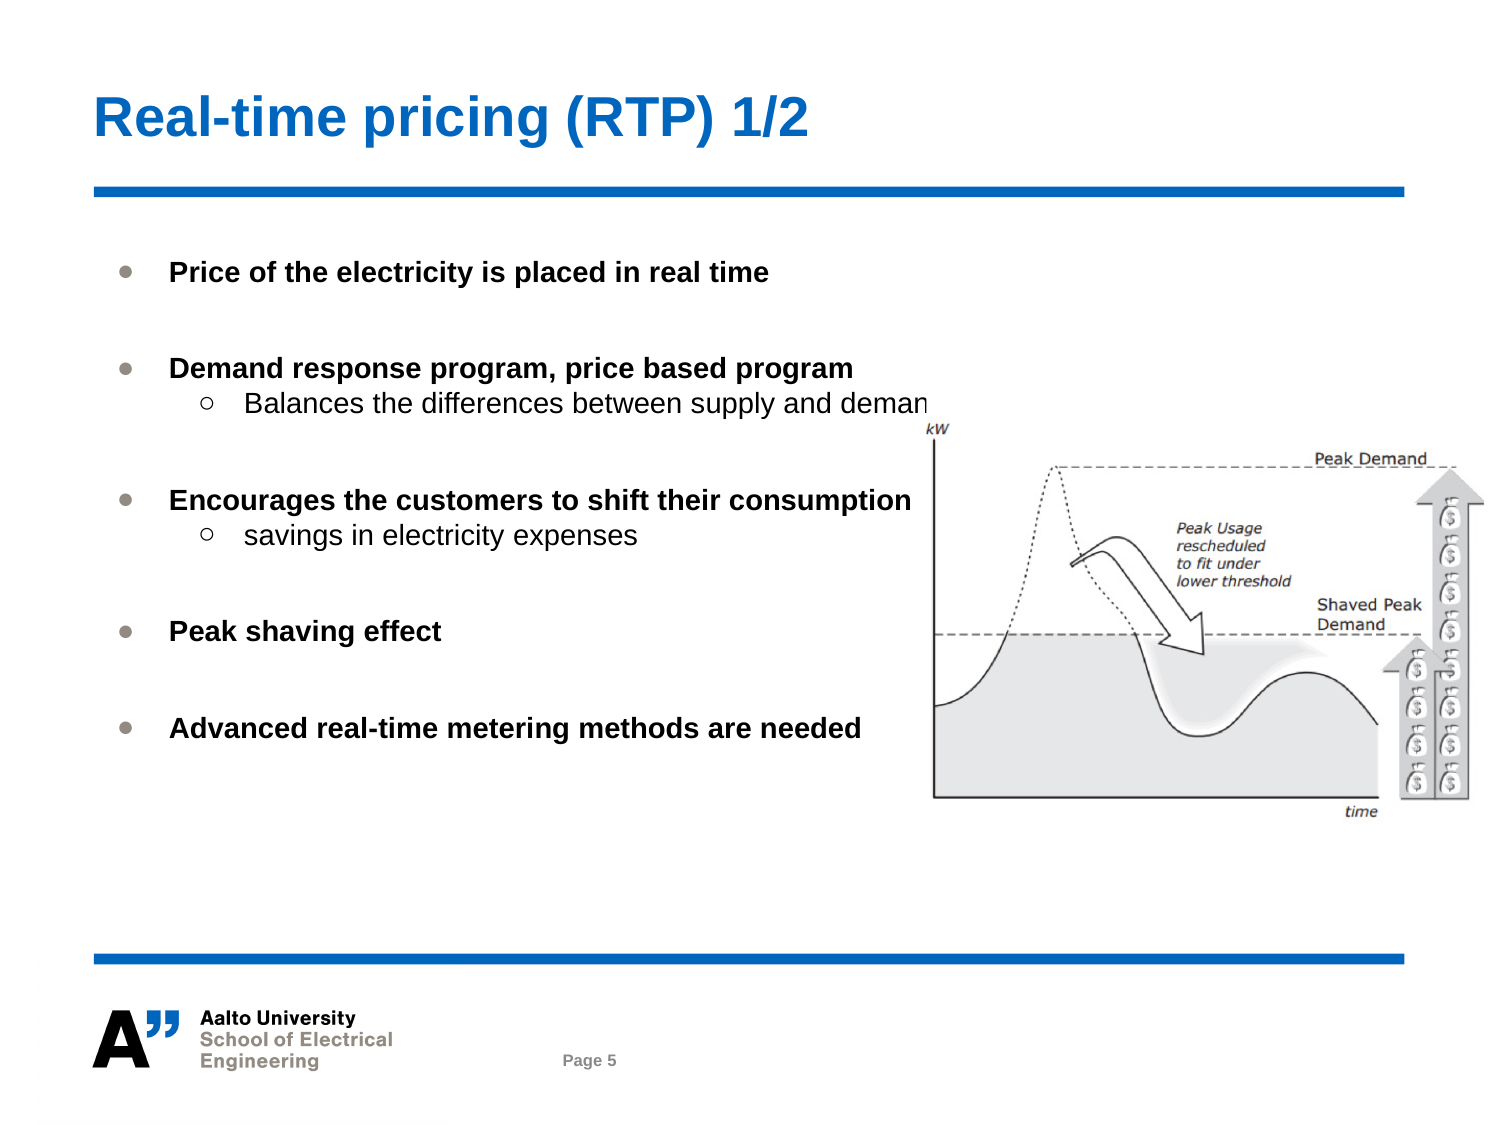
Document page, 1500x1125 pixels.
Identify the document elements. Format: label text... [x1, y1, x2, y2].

title Real-time pricing (RTP) 1/2 [93, 80, 1369, 228]
picture [926, 389, 1500, 847]
picture [35, 953, 449, 1125]
slide_number Page 5 [562, 1050, 816, 1071]
list Price of the electricity is placed in real time Demand response program, price based program Balances the differences between supply and demand Encourages the customers to shift their consumption savings in electricity expenses Peak shaving effect Advanced real-time metering methods are needed [93, 245, 950, 925]
